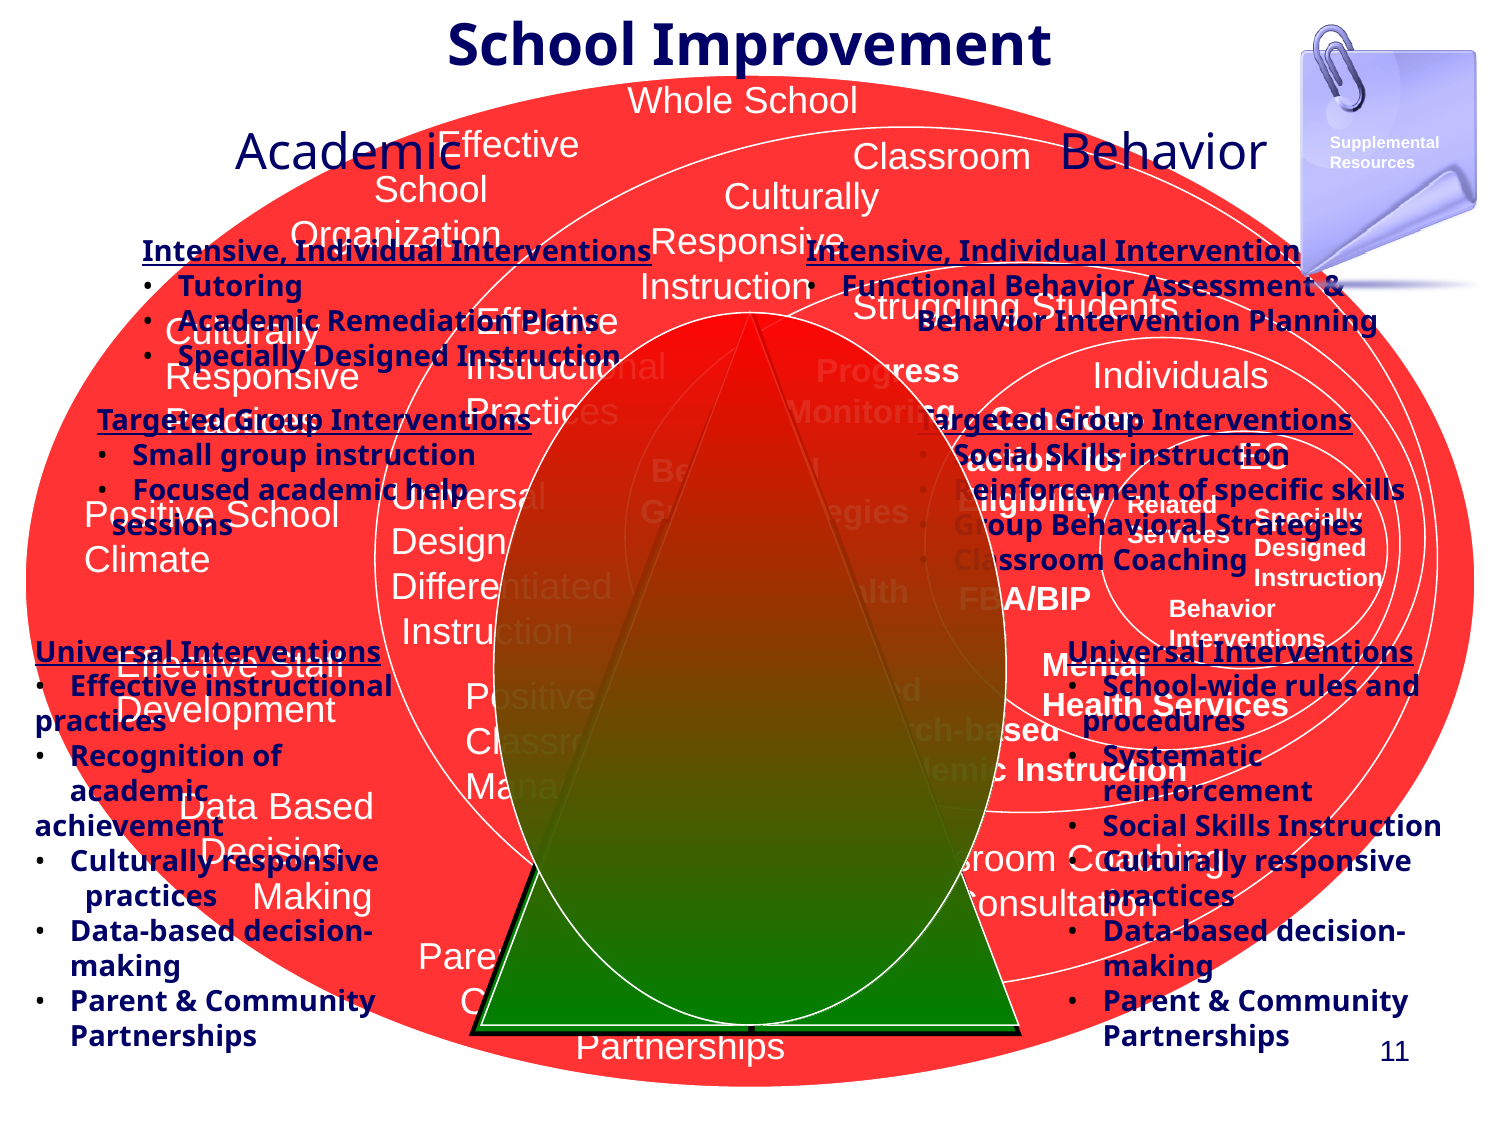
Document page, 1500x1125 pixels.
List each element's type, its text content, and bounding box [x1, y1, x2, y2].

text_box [19, 111, 1488, 1101]
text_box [1262, 0, 1500, 301]
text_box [24, 68, 1257, 110]
text_box School Improvement [306, 0, 1194, 66]
